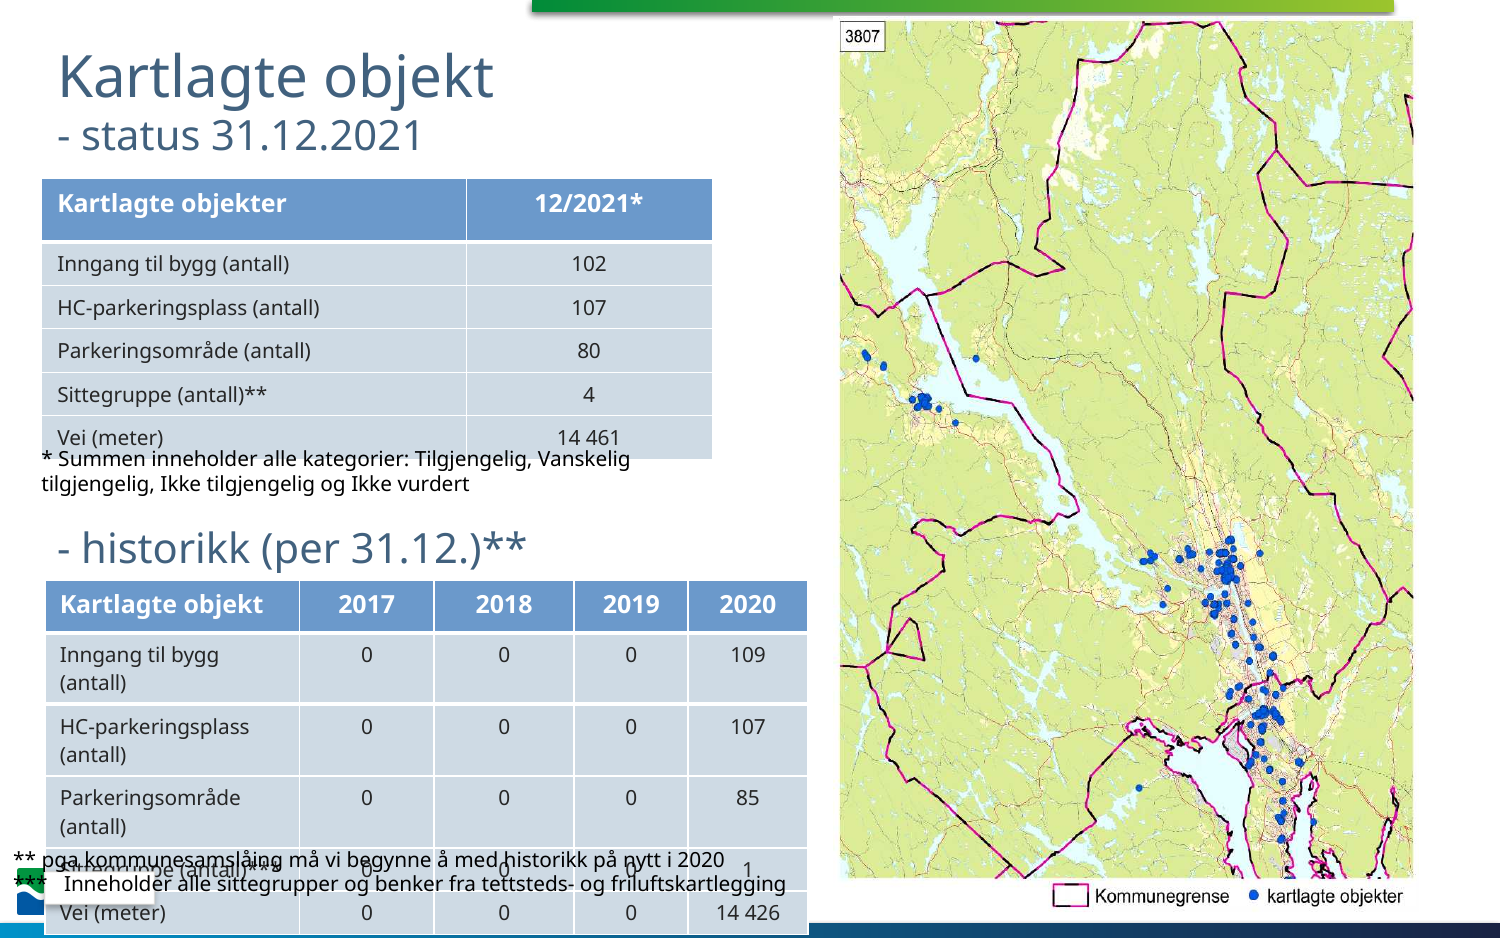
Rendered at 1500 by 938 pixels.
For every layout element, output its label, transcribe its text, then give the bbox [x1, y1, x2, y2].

table_header 2018 [435, 581, 573, 631]
table_cell 0 [300, 777, 433, 838]
table_cell 14 461 [467, 416, 712, 459]
table_cell 0 [435, 904, 573, 934]
table_cell 14 426 [689, 892, 807, 934]
table_cell 107 [689, 706, 807, 775]
table_cell Vei (meter) [42, 416, 466, 438]
table_cell 0 [435, 706, 573, 775]
text_box ** pga kommunesamslåing må vi begynne å med historikk på nytt i 2020 *** Inneholder alle sittegrupper og benker fra tettsteds- og friluftskartlegging [0, 838, 802, 904]
table_cell 85 [689, 777, 807, 847]
text_box Kartlagte objekt - status 31.12.2021 [42, 24, 828, 167]
table_cell 109 [689, 635, 807, 702]
table_cell 107 [467, 286, 712, 328]
text_box - historikk (per 31.12.)** [42, 496, 828, 580]
table_cell Parkeringsområde (antall) [46, 777, 299, 838]
table_cell 0 [300, 635, 433, 702]
table_cell 4 [467, 373, 712, 415]
table_header Kartlagte objekt [46, 581, 299, 631]
text_box * Summen inneholder alle kategorier: Tilgjengelig, Vanskelig tilgjengelig, Ikke tilgjengelig og Ikke vurdert [26, 438, 711, 504]
table_cell 0 [300, 706, 433, 775]
table_cell Inngang til bygg (antall) [46, 635, 299, 702]
table_header 2019 [575, 581, 687, 631]
table_cell 0 [300, 904, 433, 934]
table_cell 102 [467, 244, 712, 285]
table_cell 0 [435, 635, 573, 702]
table_cell HC-parkeringsplass (antall) [46, 706, 299, 775]
table_cell 80 [467, 329, 712, 372]
table_cell 0 [575, 706, 687, 775]
table_header 2020 [689, 581, 807, 631]
picture [833, 16, 1419, 913]
table_cell HC-parkeringsplass (antall) [42, 286, 466, 328]
table_cell 1 [802, 849, 807, 890]
table_cell Parkeringsområde (antall) [42, 329, 466, 372]
table_header 2017 [300, 581, 433, 631]
table_cell Vei (meter) [46, 904, 299, 934]
table_header Kartlagte objekter [42, 179, 466, 240]
table_cell Sittegruppe (antall)** [42, 373, 466, 415]
table_header 12/2021* [467, 179, 712, 240]
table_cell 0 [435, 777, 573, 838]
table_cell 0 [575, 777, 687, 838]
table_cell Inngang til bygg (antall) [42, 244, 466, 285]
table_cell 0 [575, 635, 687, 702]
table_cell 0 [575, 904, 687, 934]
